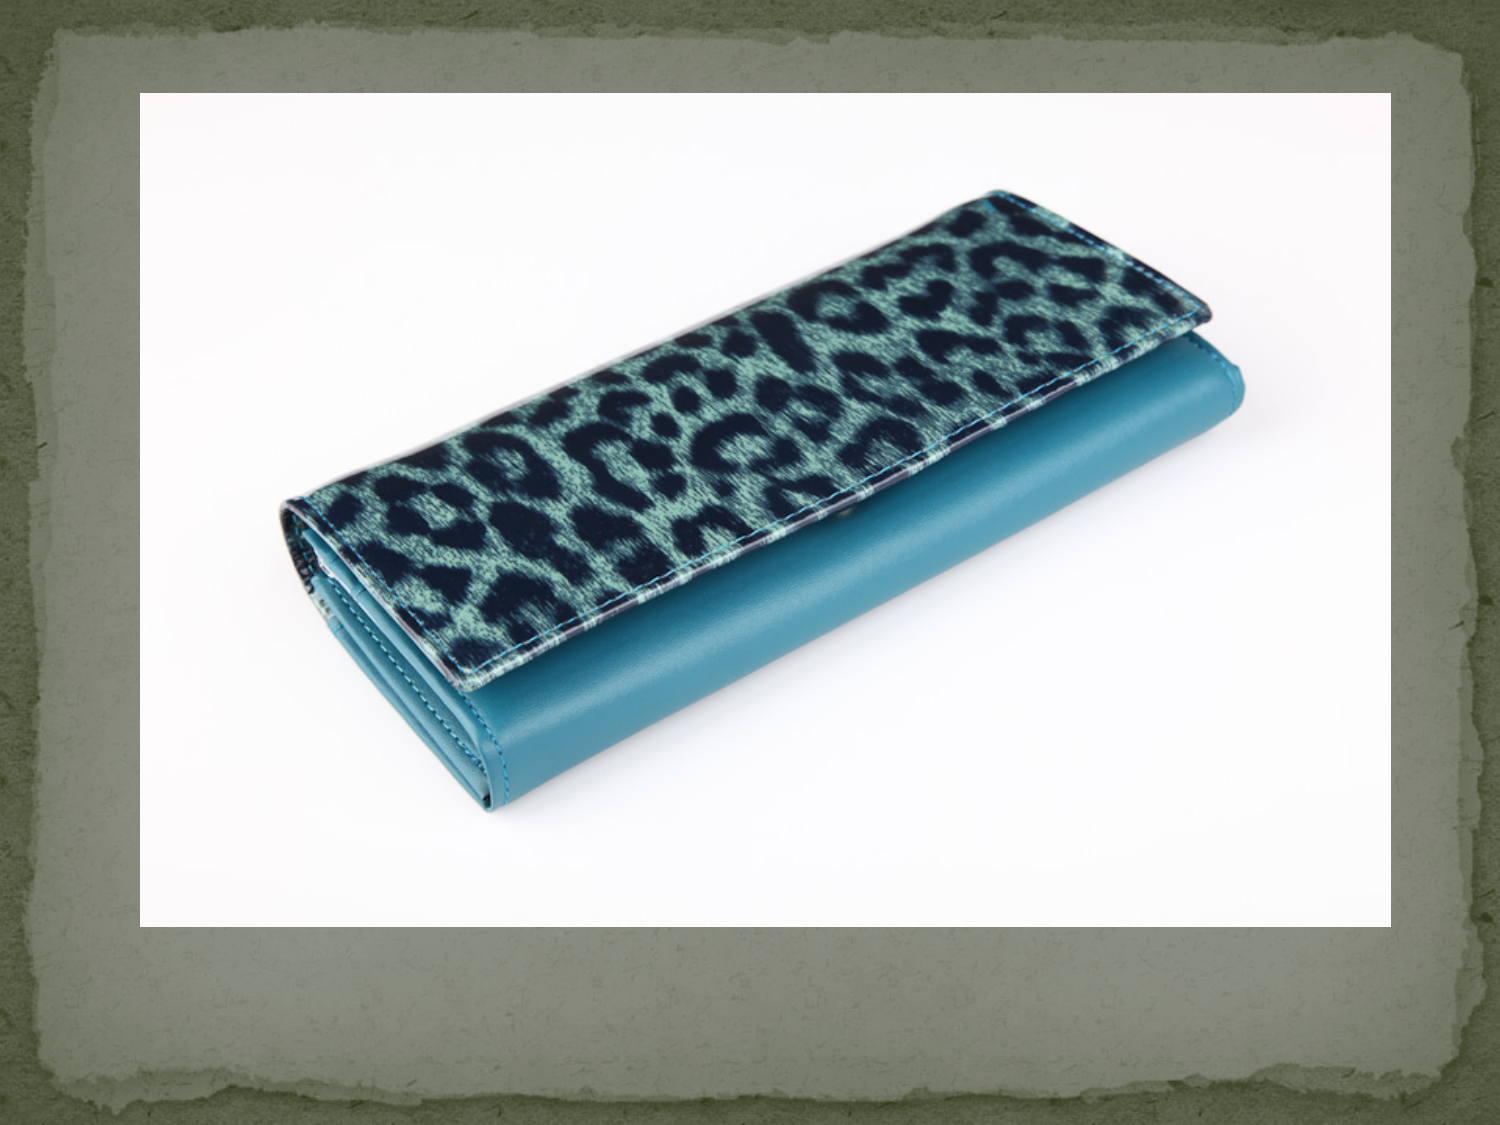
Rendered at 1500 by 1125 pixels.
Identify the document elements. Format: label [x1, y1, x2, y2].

picture [140, 93, 1391, 927]
